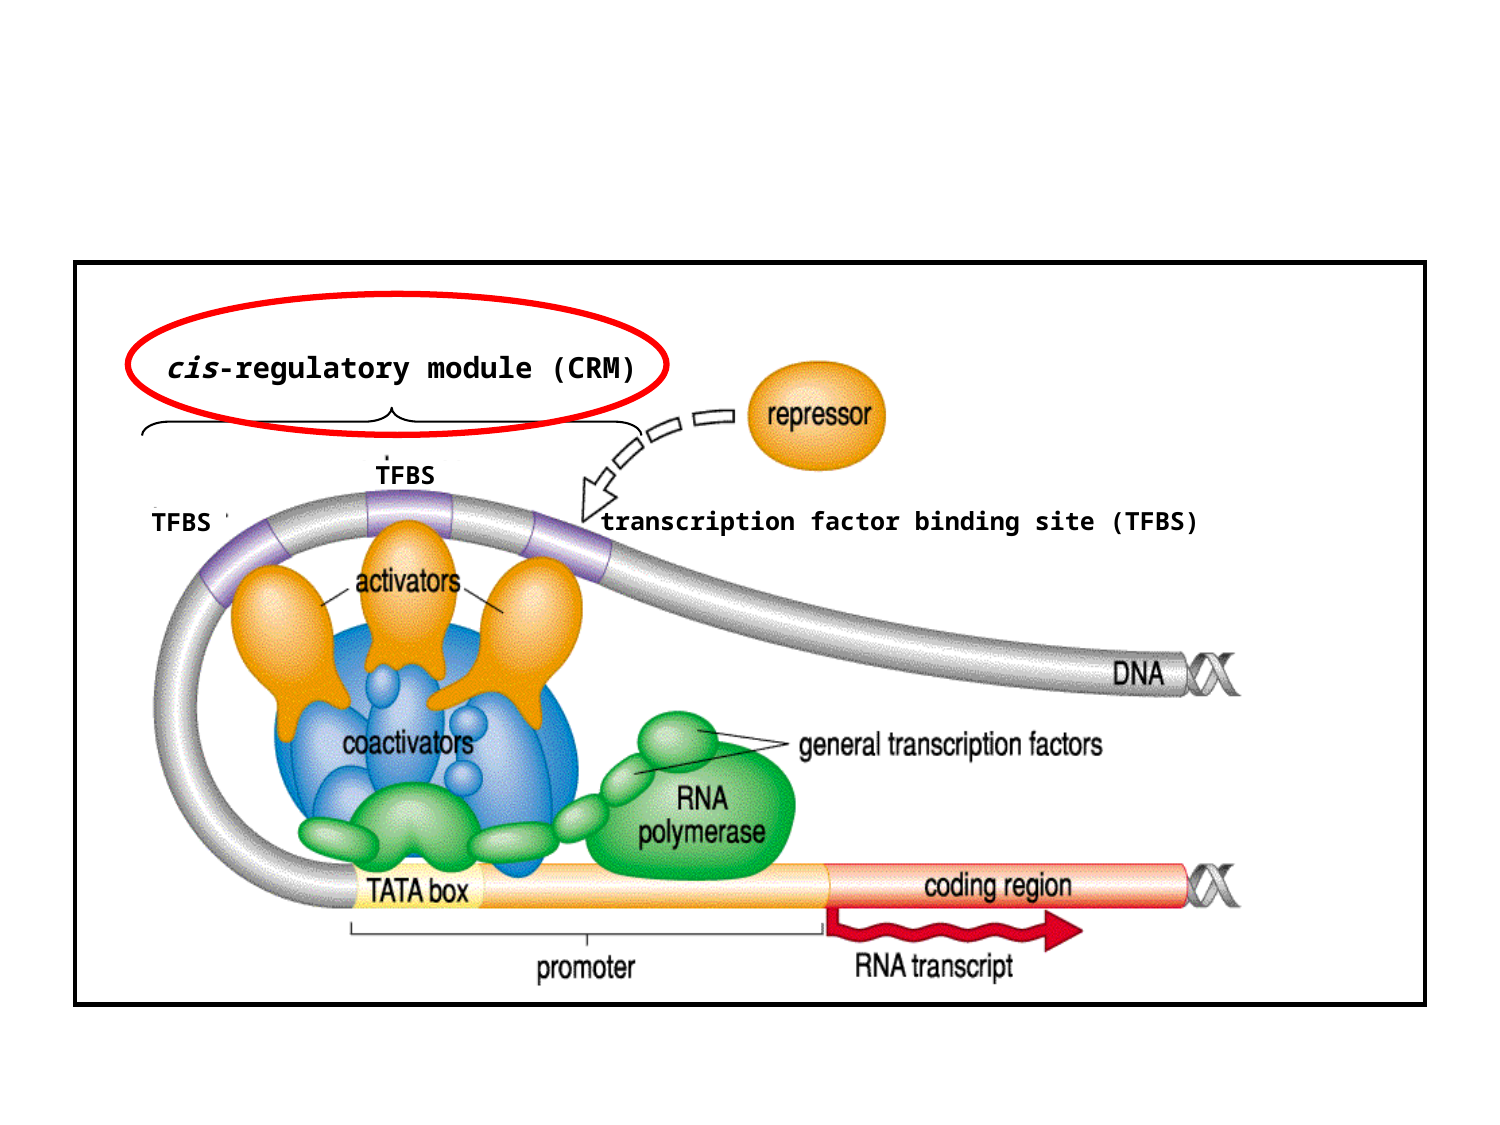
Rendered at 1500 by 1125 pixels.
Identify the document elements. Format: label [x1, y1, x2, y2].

text_box [74, 262, 1426, 1006]
